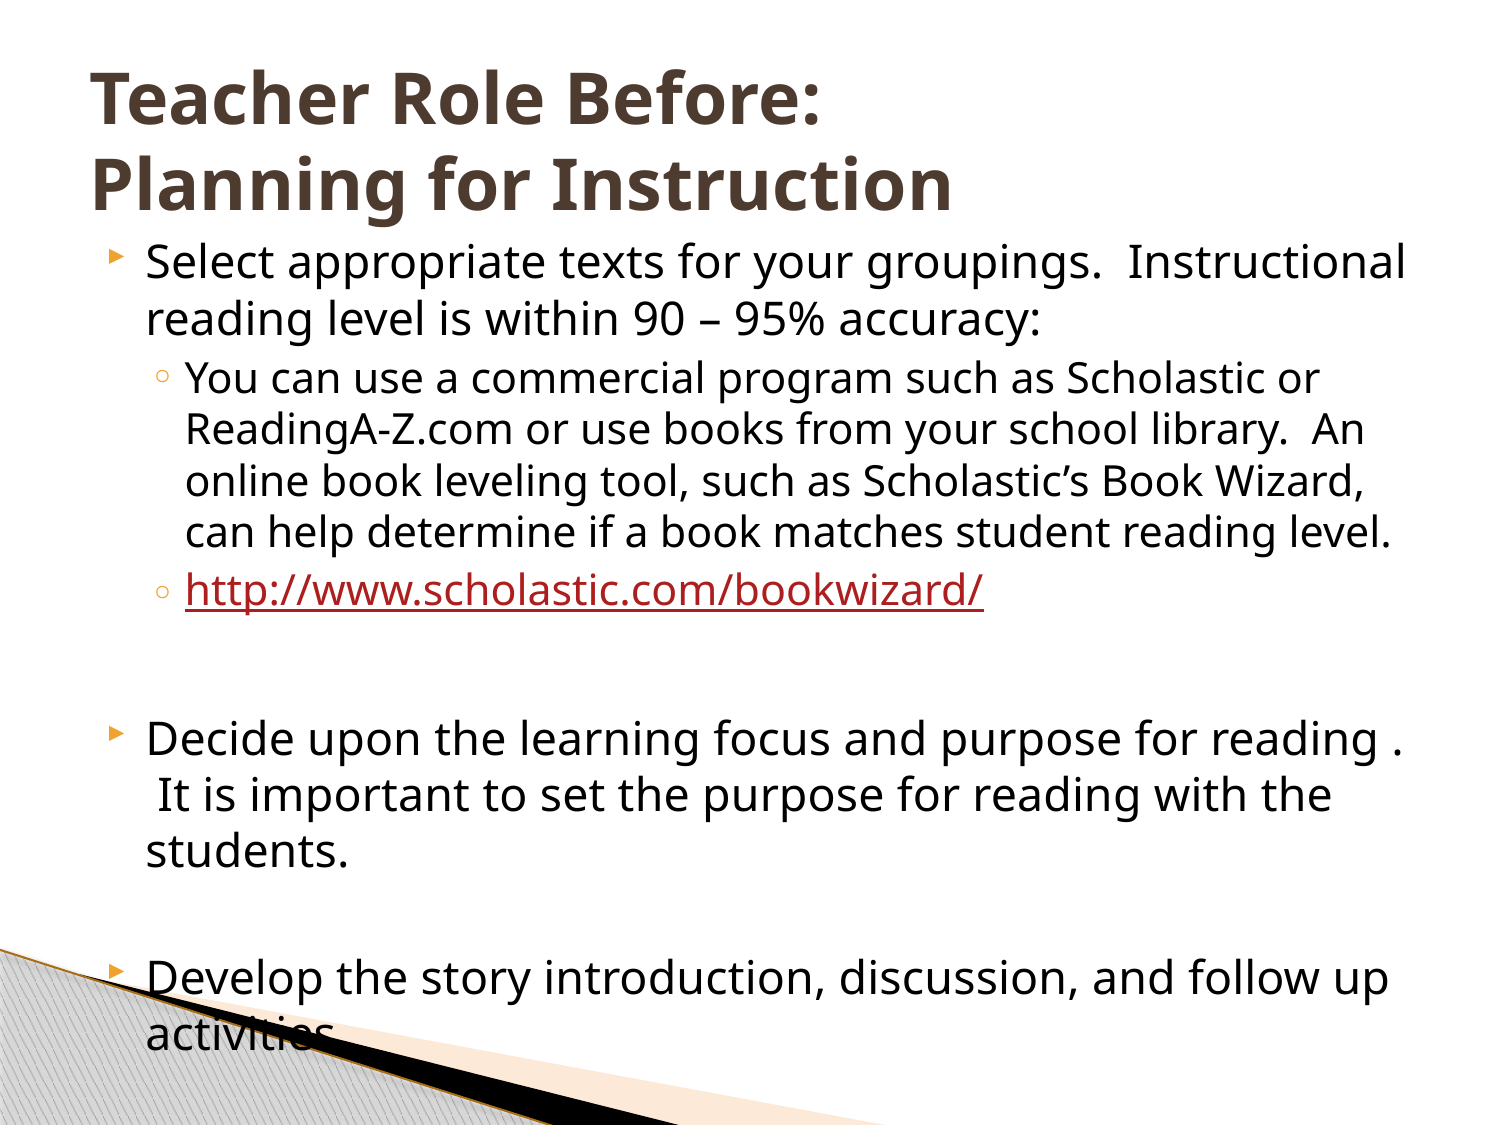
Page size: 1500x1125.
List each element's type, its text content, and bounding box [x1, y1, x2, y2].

list Select appropriate texts for your groupings. Instructional reading level is within 90 – 95% accuracy: You can use a commercial program such as Scholastic or ReadingA-Z.com or use books from your school library. An online book leveling tool, such as Scholastic’s Book Wizard, can help determine if a book matches student reading level. http://www.scholastic.com/bookwizard/ Decide upon the learning focus and purpose for reading . It is important to set the purpose for reading with the students. Develop the story introduction, discussion, and follow up activities. [75, 233, 1425, 1075]
title Teacher Role Before: Planning for Instruction [75, 45, 1425, 233]
